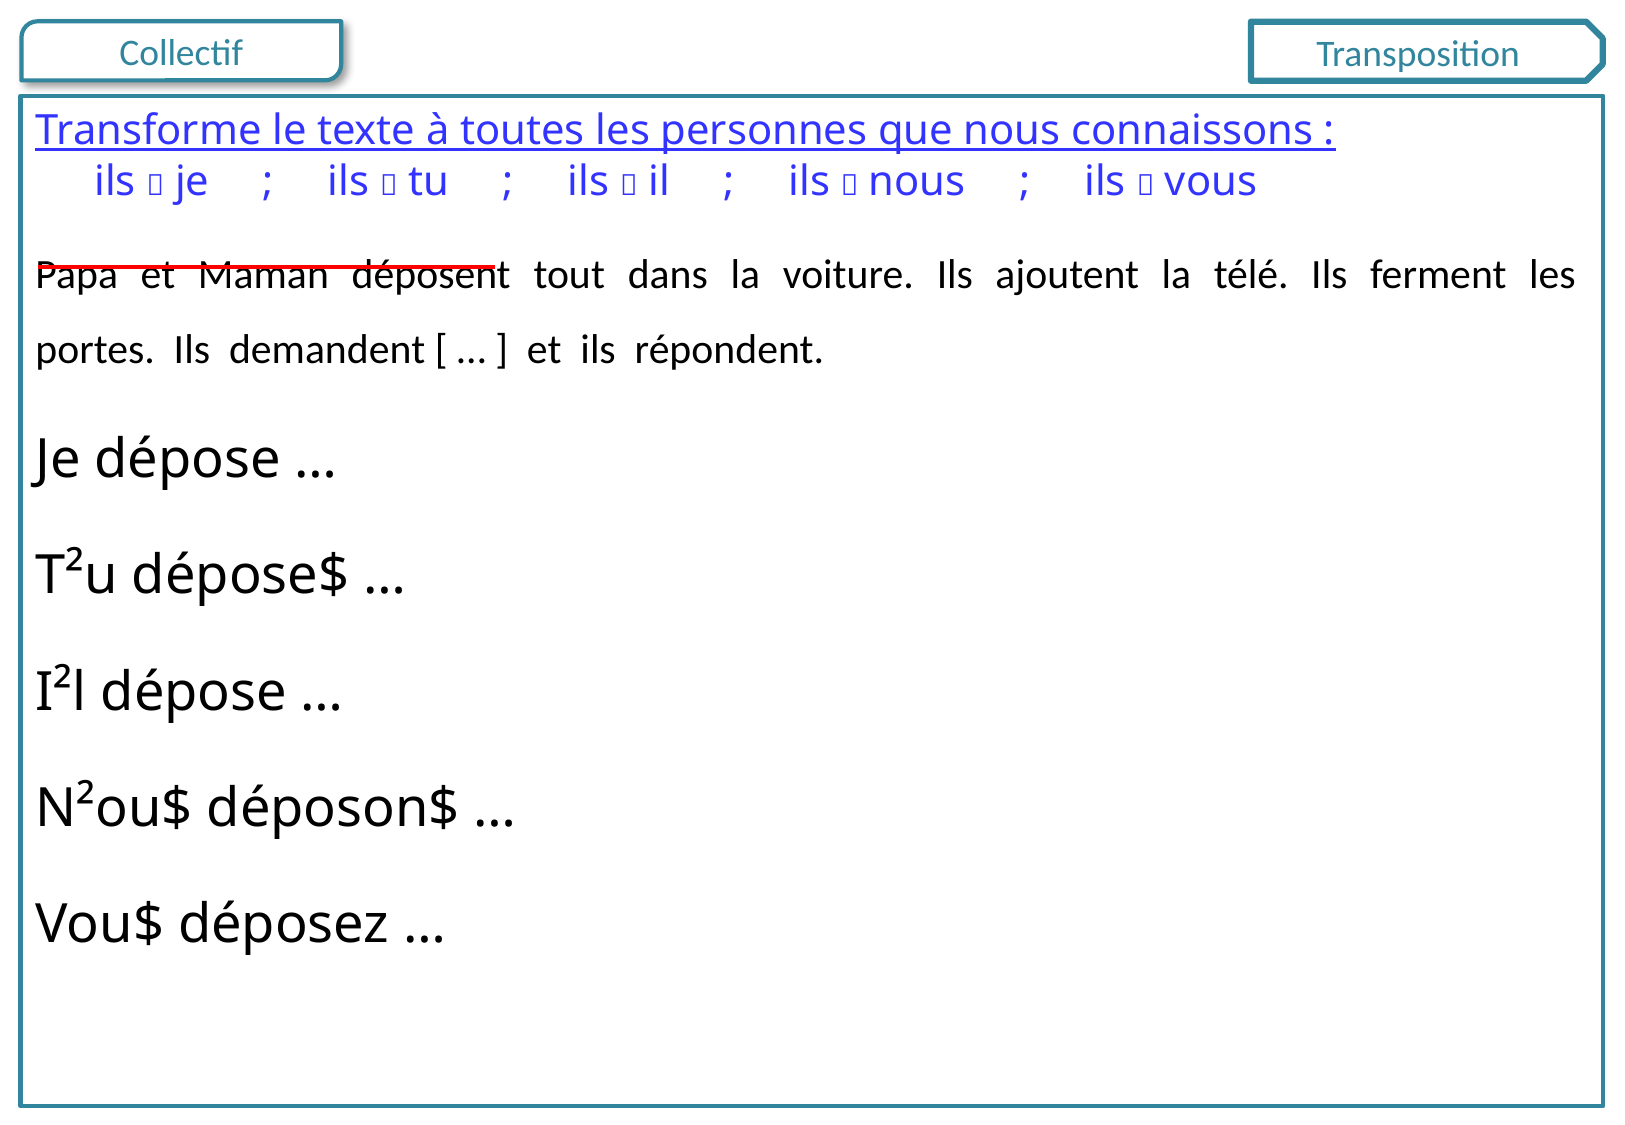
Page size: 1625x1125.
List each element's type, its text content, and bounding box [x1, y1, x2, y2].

list Transforme le texte à toutes les personnes que nous connaissons : ils  je ; ils  tu ; ils  il ; ils  nous ; ils  vous Papa et Maman déposent tout dans la voiture. Ils ajoutent la télé. Ils ferment les portes. Ils demandent [ … ] et ils répondent. Je dépose … T²u dépose$ … I²l dépose … N²ou$ déposon$ … Vou$ déposez … [18, 94, 1605, 1108]
list Transposition [1251, 21, 1585, 81]
